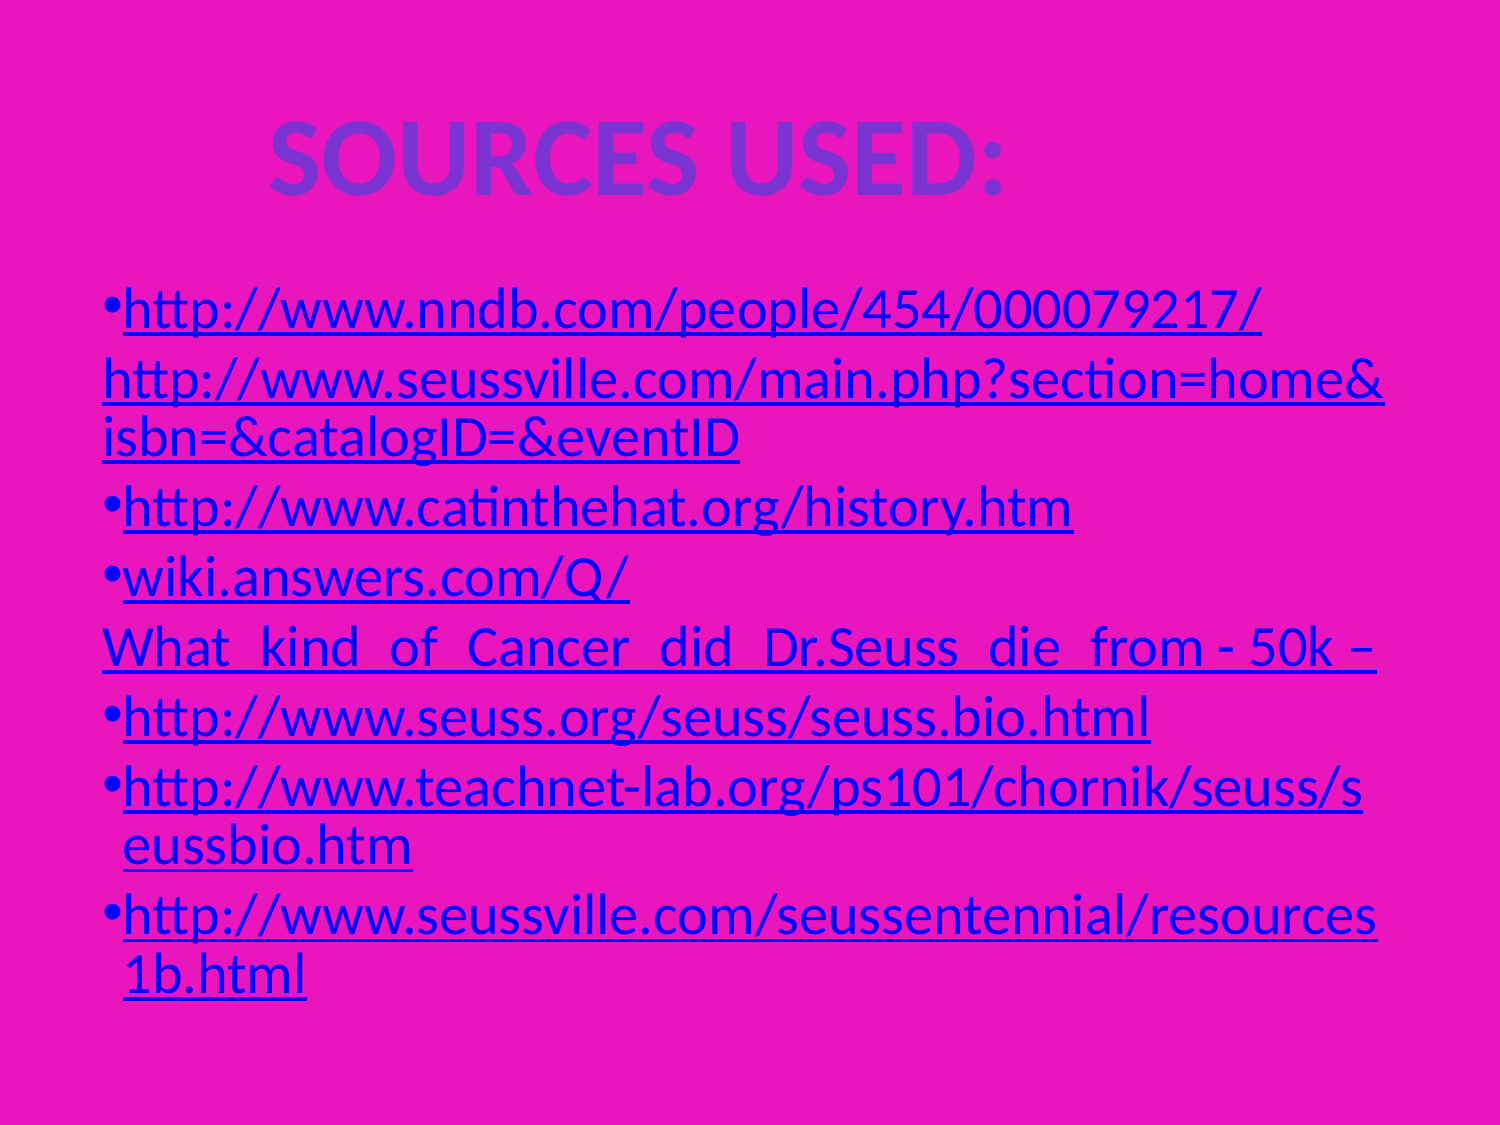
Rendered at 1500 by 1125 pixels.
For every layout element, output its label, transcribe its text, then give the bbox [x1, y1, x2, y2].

text_box http://www.nndb.com/people/454/000079217/ http://www.seussville.com/main.php?section=home&isbn=&catalogID=&eventID http://www.catinthehat.org/history.htm wiki.answers.com/Q/What_kind_of_Cancer_did_Dr.Seuss_die_from - 50k – http://www.seuss.org/seuss/seuss.bio.html http://www.teachnet-lab.org/ps101/chornik/seuss/seussbio.htm http://www.seussville.com/seussentennial/resources1b.html [87, 262, 1400, 908]
text_box Sources used: [253, 74, 1025, 225]
